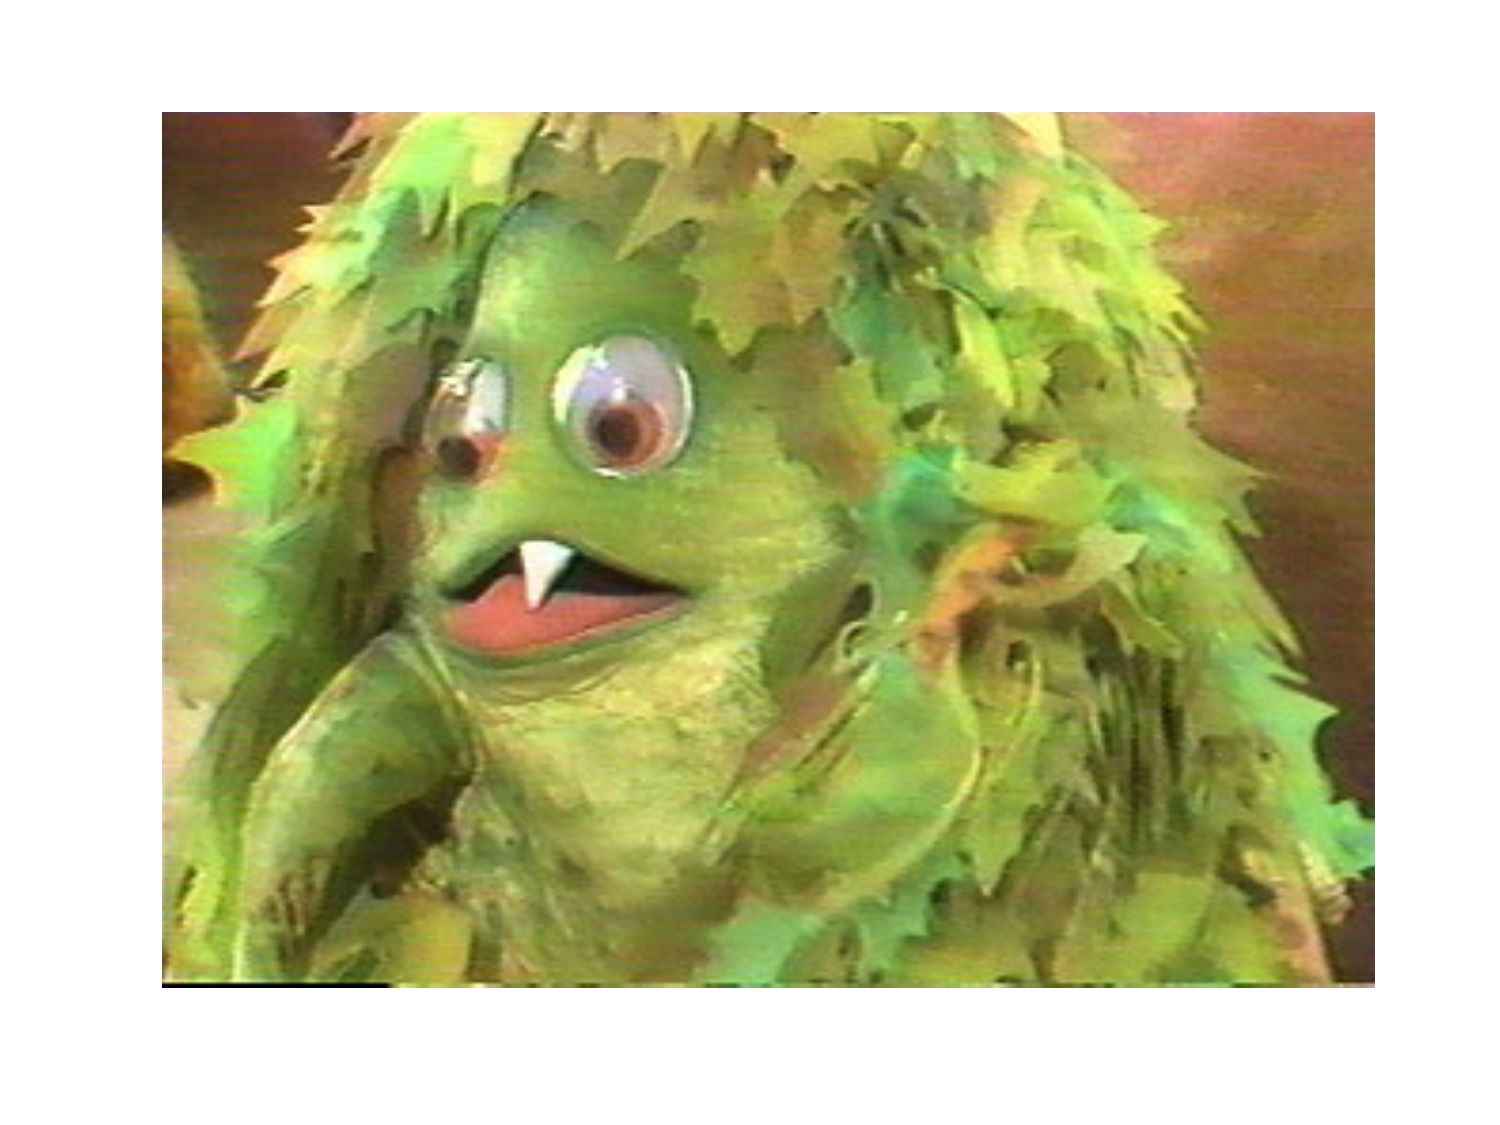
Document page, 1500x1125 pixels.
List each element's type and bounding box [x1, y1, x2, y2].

picture [162, 112, 1376, 988]
